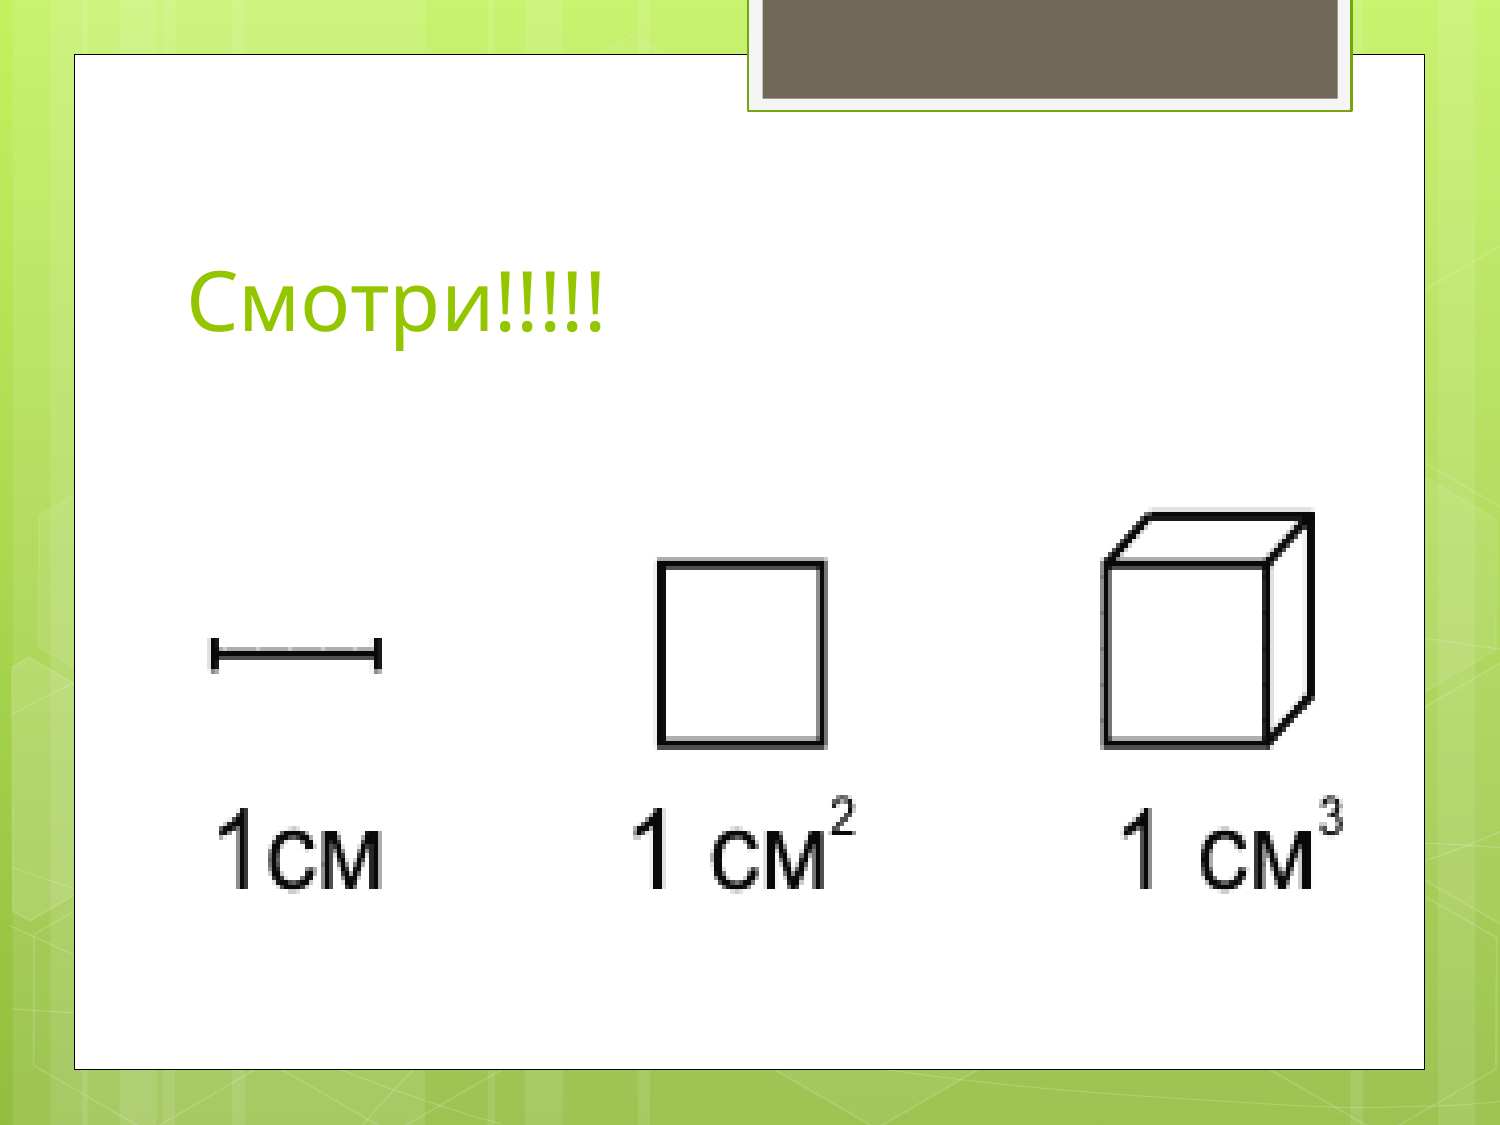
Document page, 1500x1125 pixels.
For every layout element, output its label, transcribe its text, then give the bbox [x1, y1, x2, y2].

title Смотри!!!!! [171, 168, 1324, 357]
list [159, 373, 1377, 1048]
